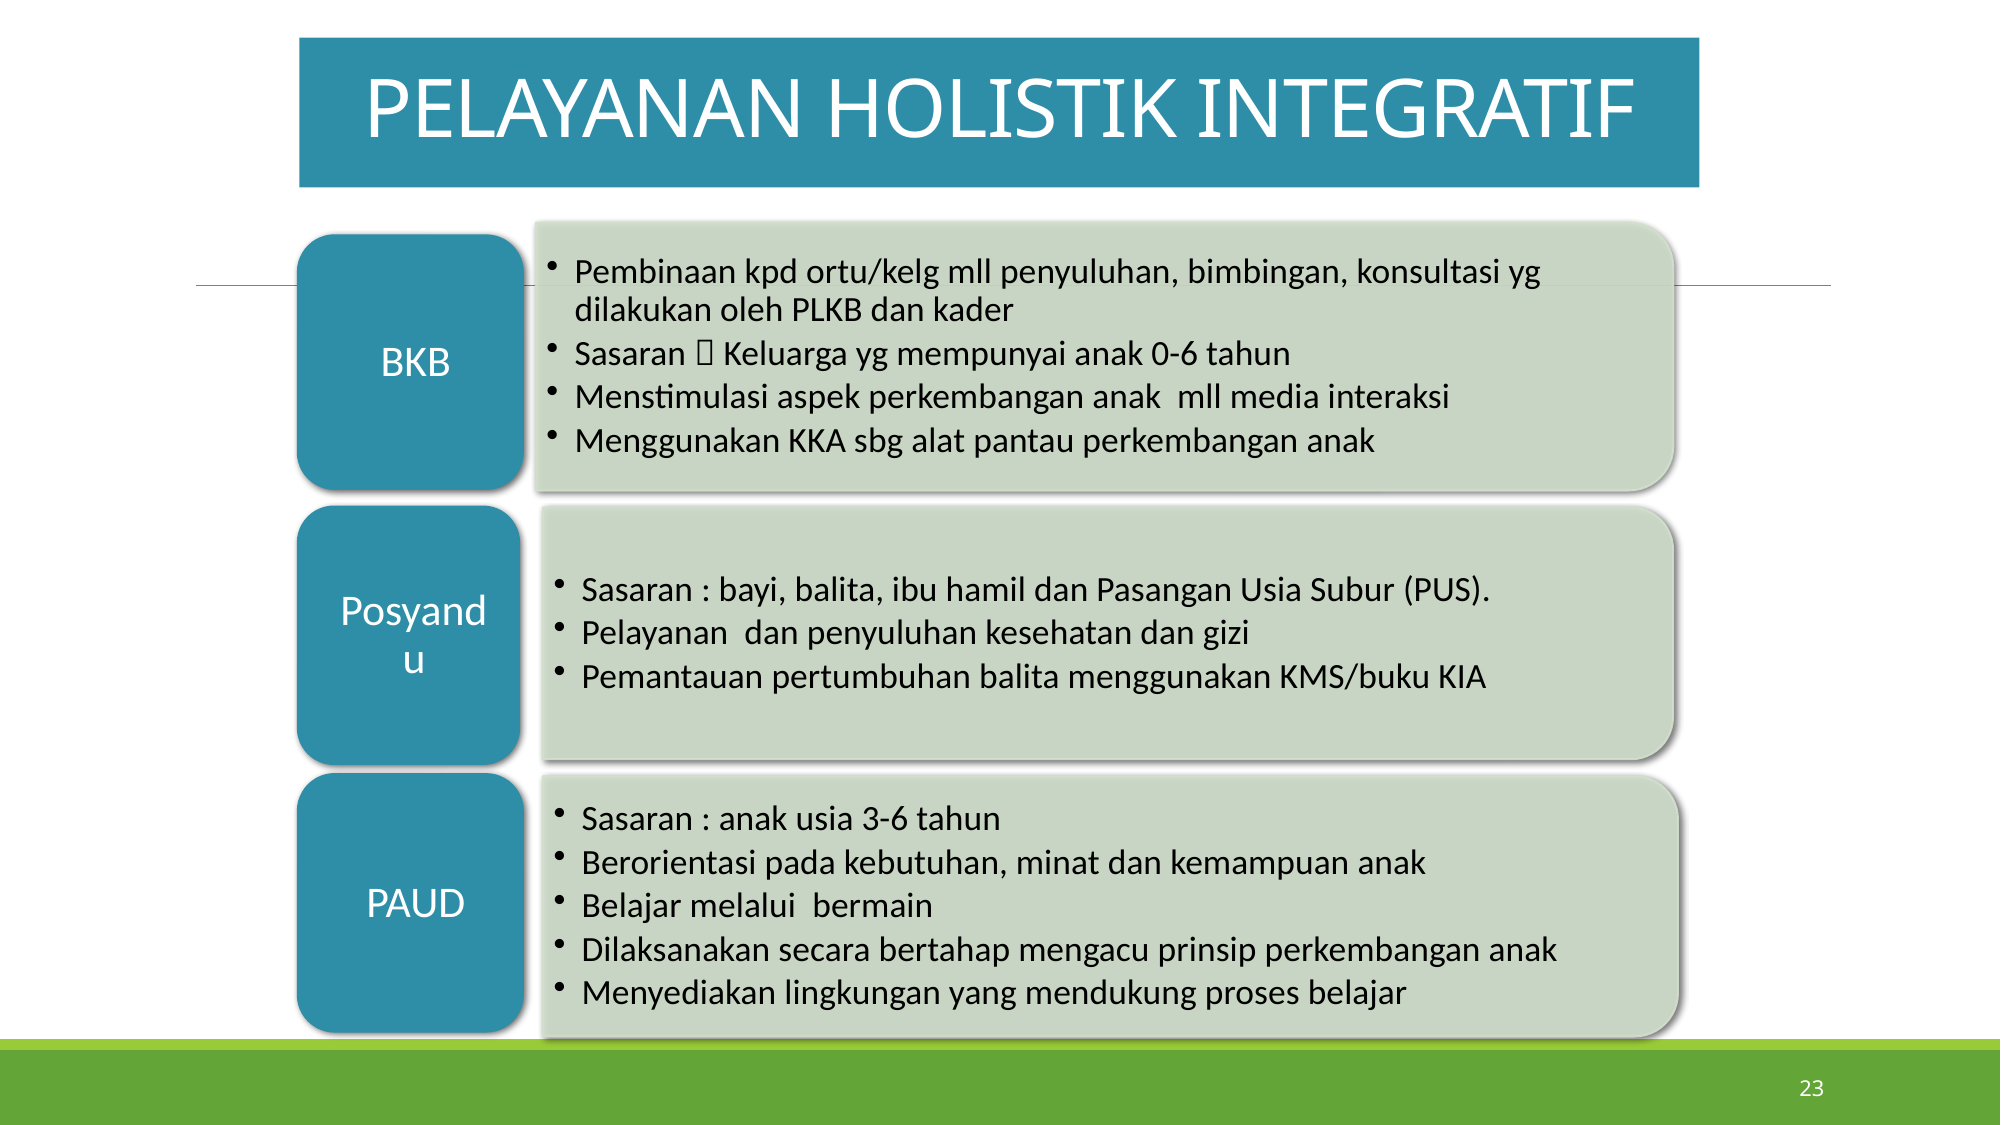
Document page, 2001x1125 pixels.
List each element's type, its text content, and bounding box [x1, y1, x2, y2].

title PELAYANAN HOLISTIK INTEGRATIF [299, 37, 1700, 188]
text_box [296, 222, 1692, 1037]
slide_number 23 [1624, 1059, 1840, 1120]
